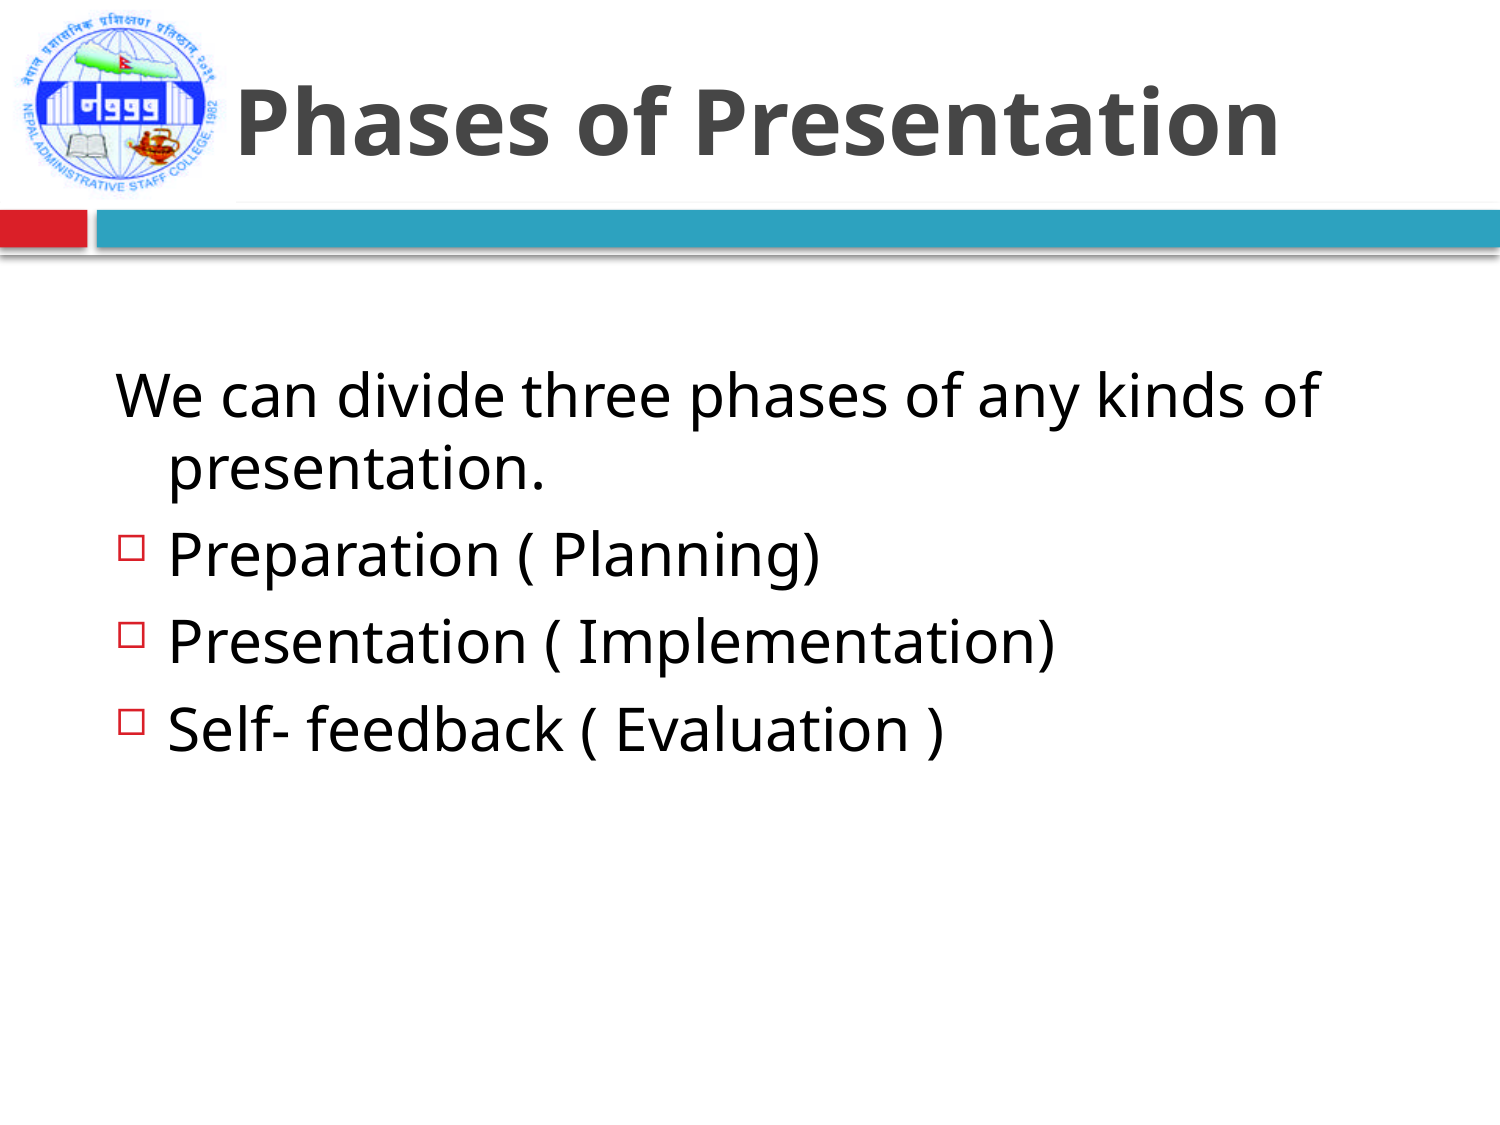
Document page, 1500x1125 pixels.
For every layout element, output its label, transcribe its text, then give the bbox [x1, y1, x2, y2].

title Phases of Presentation [218, 37, 1471, 200]
picture [1, 0, 236, 208]
list We can divide three phases of any kinds of presentation. Preparation ( Planning) Presentation ( Implementation) Self- feedback ( Evaluation ) [100, 262, 1438, 1000]
